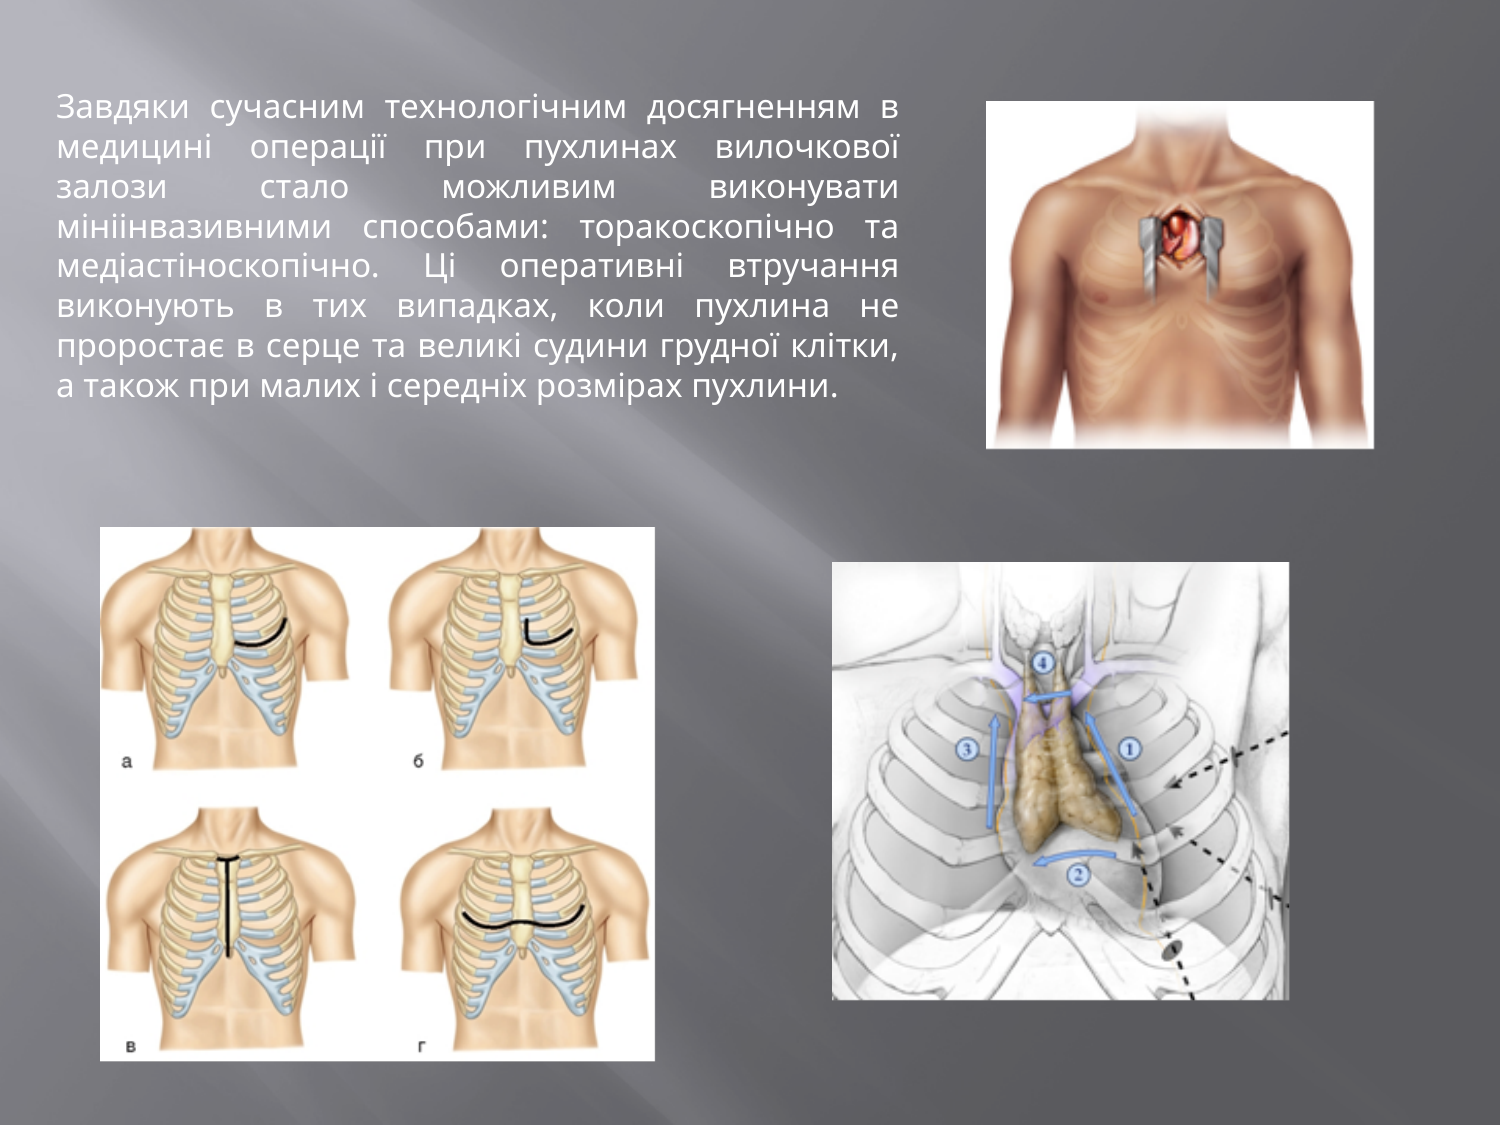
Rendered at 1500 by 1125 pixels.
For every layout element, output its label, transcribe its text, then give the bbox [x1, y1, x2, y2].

picture [100, 526, 657, 1065]
subtitle Завдяки сучасним технологічним досягненням в медицині операції при пухлинах вилочкової залози стало можливим виконувати мініінвазивними способами: торакоскопічно та медіастіноскопічно. Ці оперативні втручання виконують в тих випадках, коли пухлина не проростає в серце та великі судини грудної клітки, а також при малих і середніх розмірах пухлини. [41, 78, 916, 421]
picture [832, 562, 1292, 1003]
picture [985, 101, 1377, 452]
